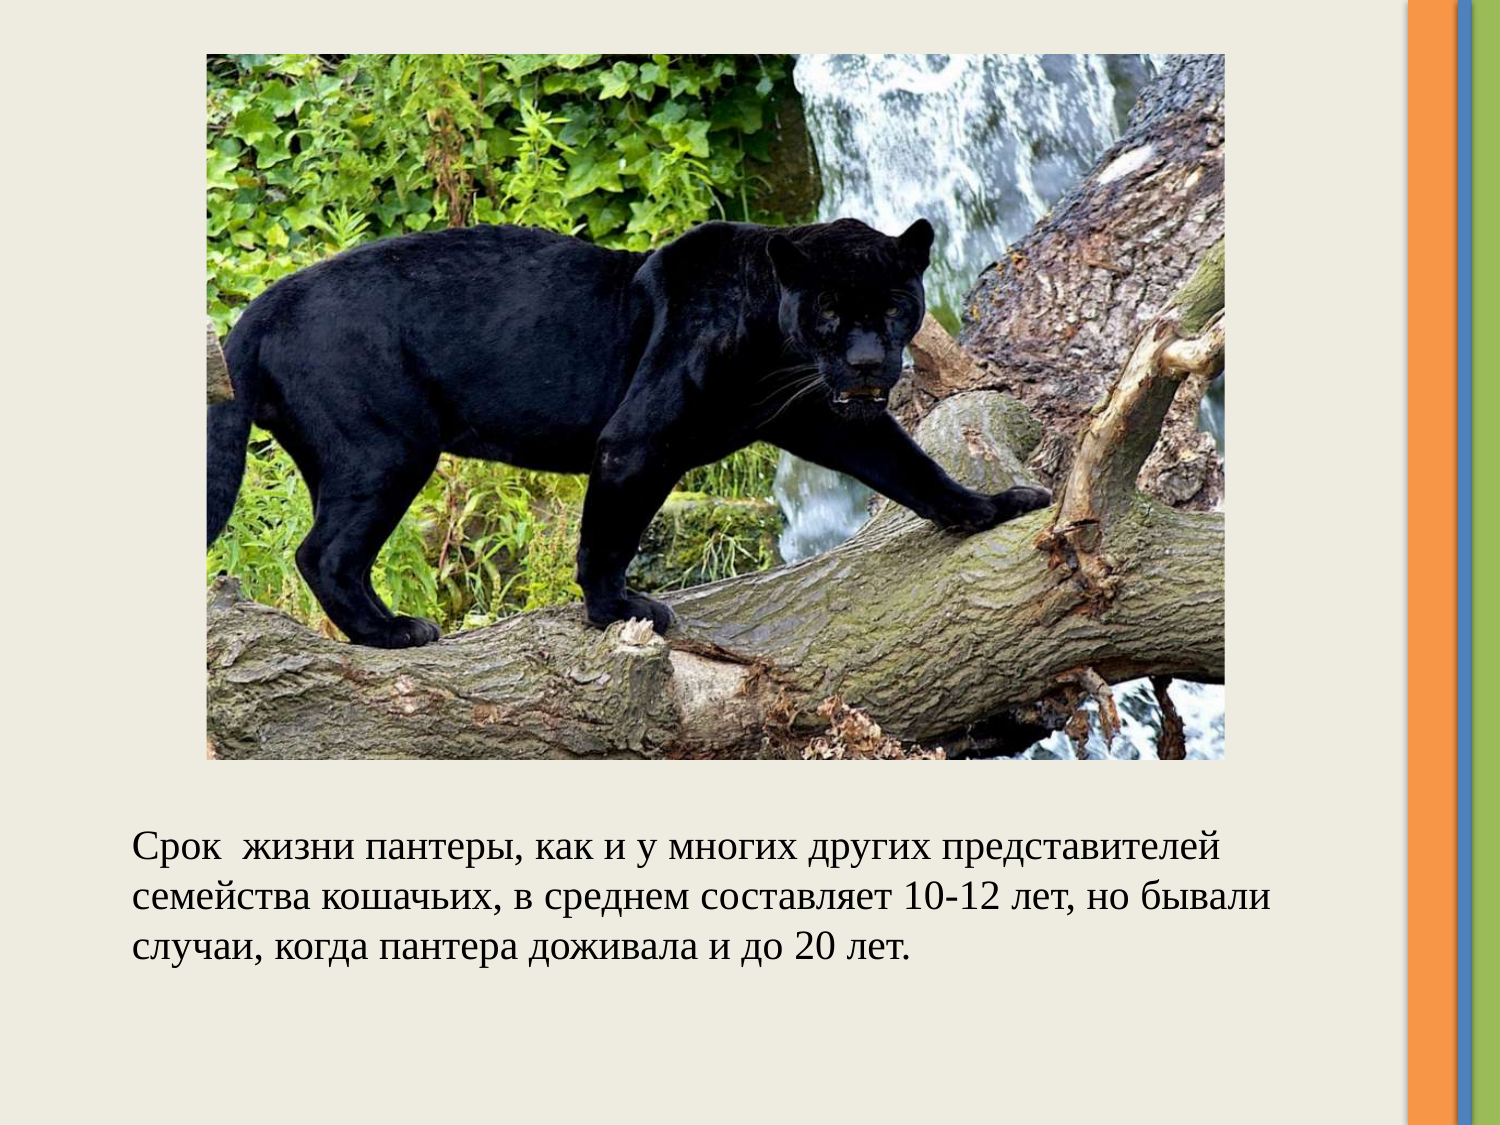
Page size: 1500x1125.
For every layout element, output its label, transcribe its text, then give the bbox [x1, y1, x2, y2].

list Срок жизни пантеры, как и у многих других представителей семейства кошачьих, в среднем составляет 10-12 лет, но бывали случаи, когда пантера доживала и до 20 лет. [117, 810, 1341, 988]
picture [206, 54, 1225, 760]
